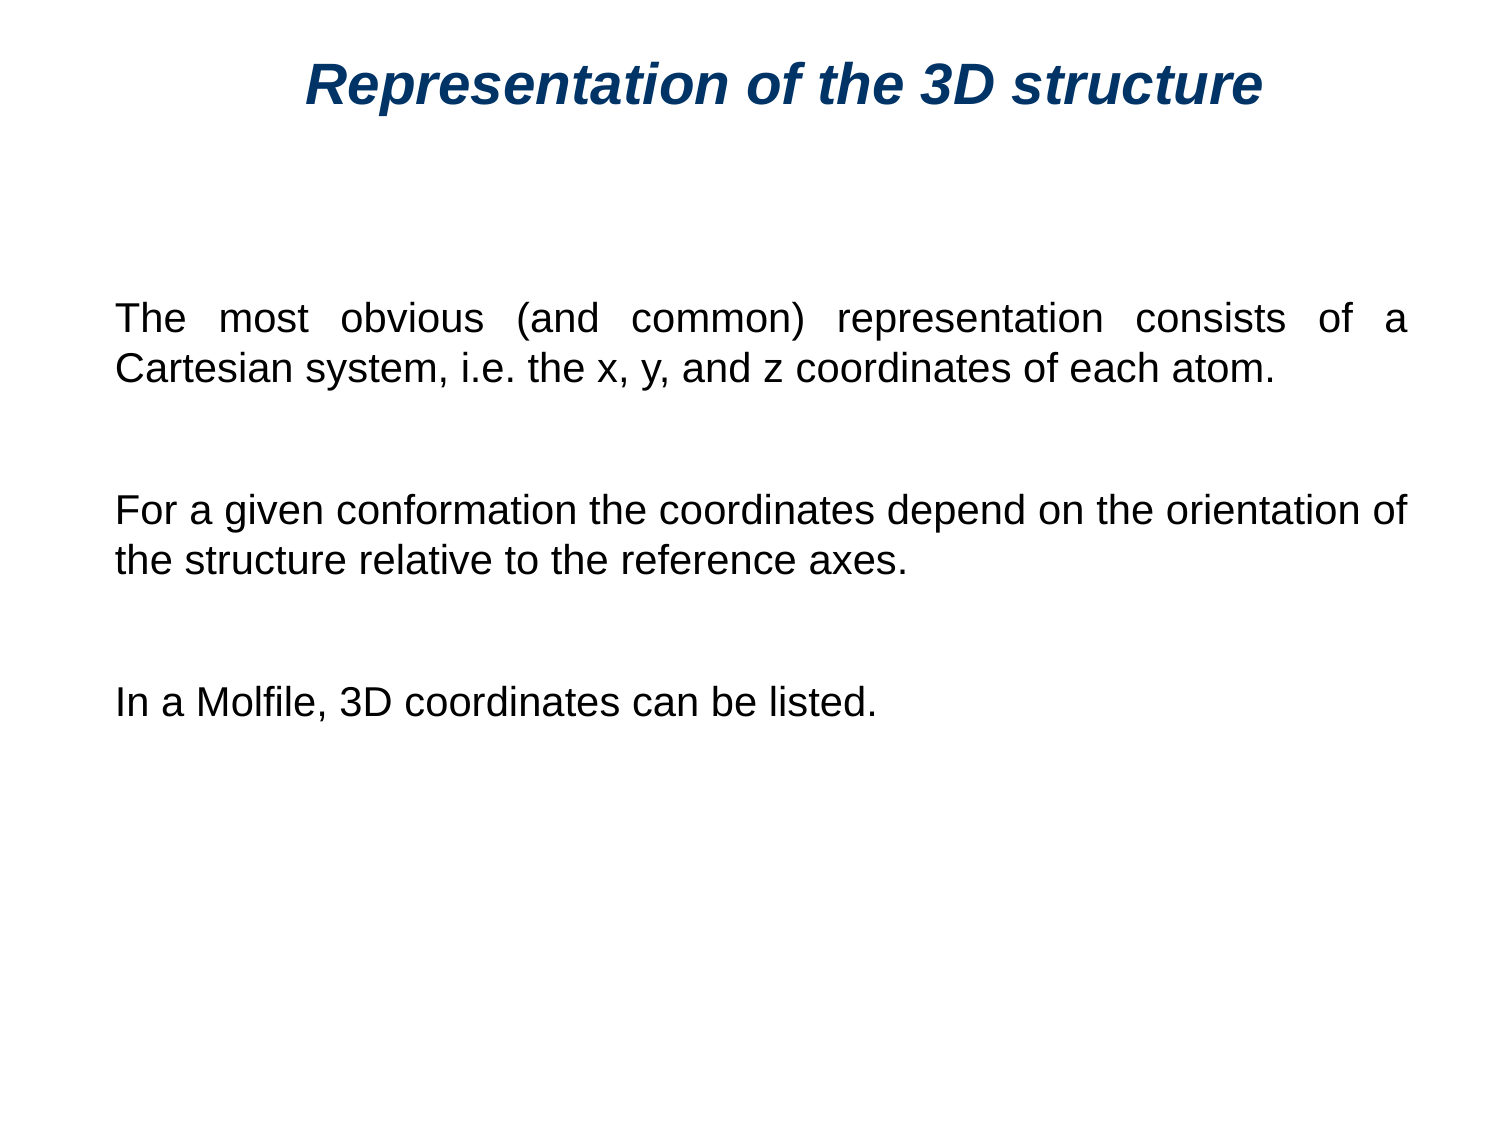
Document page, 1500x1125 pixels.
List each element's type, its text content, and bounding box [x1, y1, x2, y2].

text_box The most obvious (and common) representation consists of a Cartesian system, i.e. the x, y, and z coordinates of each atom. For a given conformation the coordinates depend on the orientation of the structure relative to the reference axes. In a Molfile, 3D coordinates can be listed. [100, 283, 1424, 732]
text_box Representation of the 3D structure [112, 47, 1459, 126]
